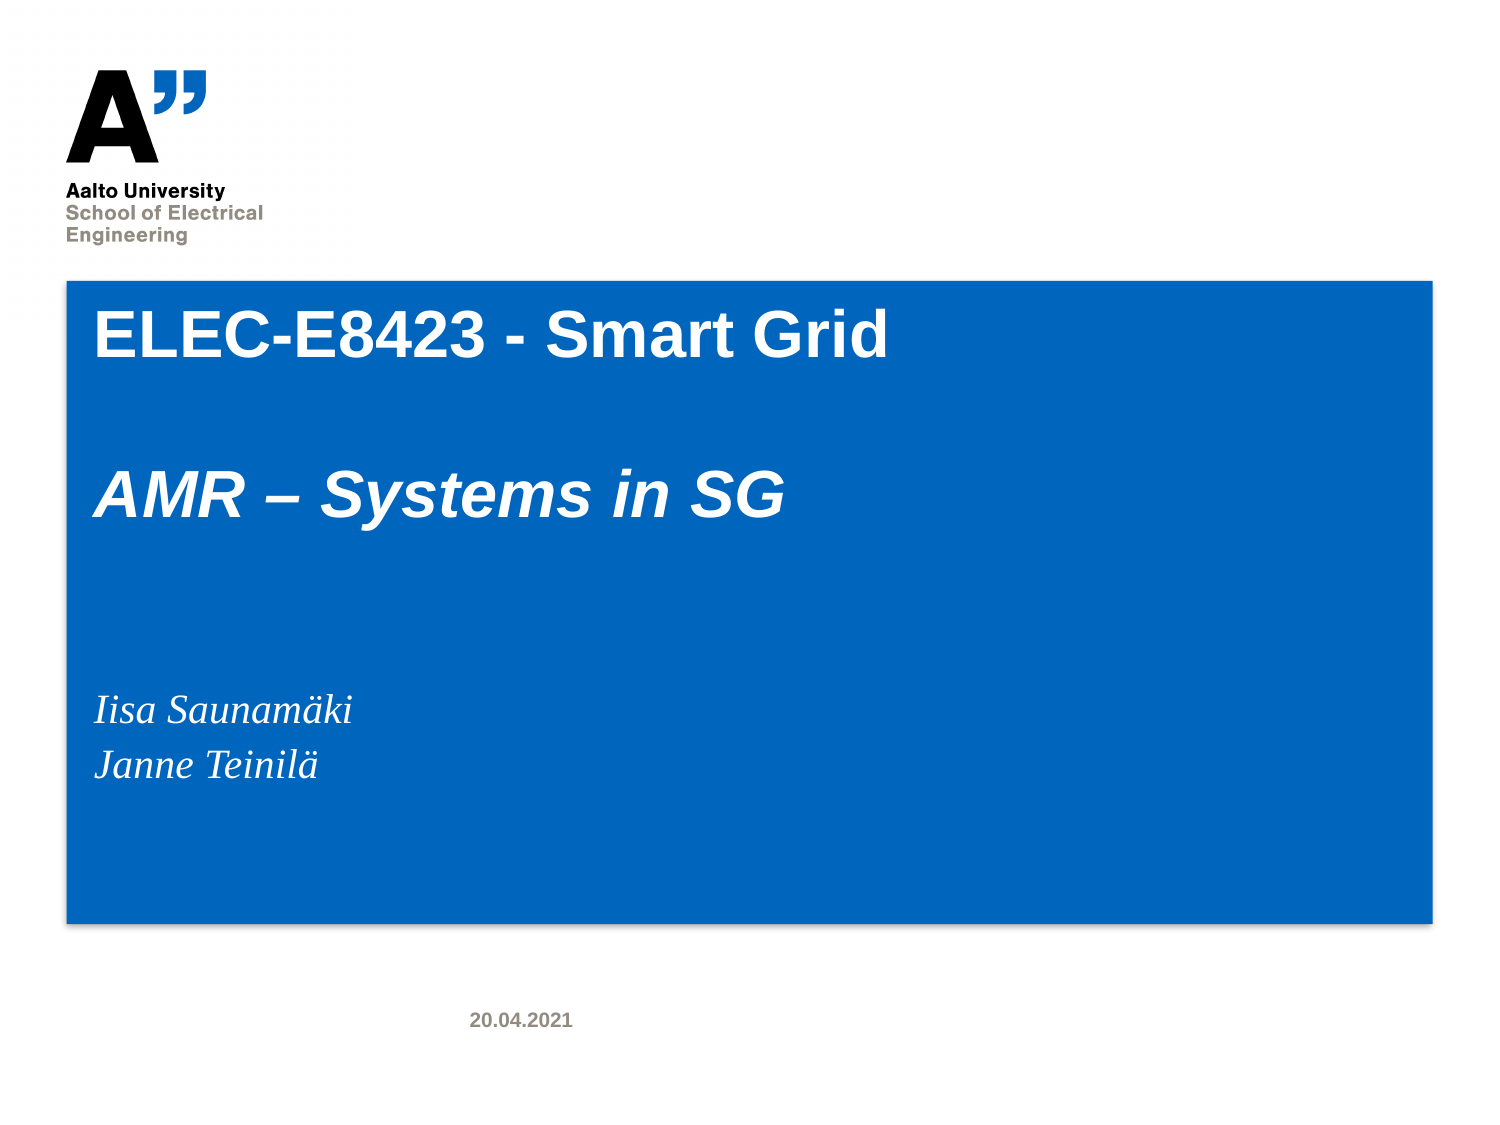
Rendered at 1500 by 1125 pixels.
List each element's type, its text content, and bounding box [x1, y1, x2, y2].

picture [0, 0, 355, 335]
subtitle Iisa Saunamäki Janne Teinilä [93, 686, 1125, 904]
title ELEC-E8423 - Smart Grid AMR – Systems in SG [93, 290, 1370, 687]
list 20.04.2021 [469, 1006, 803, 1082]
